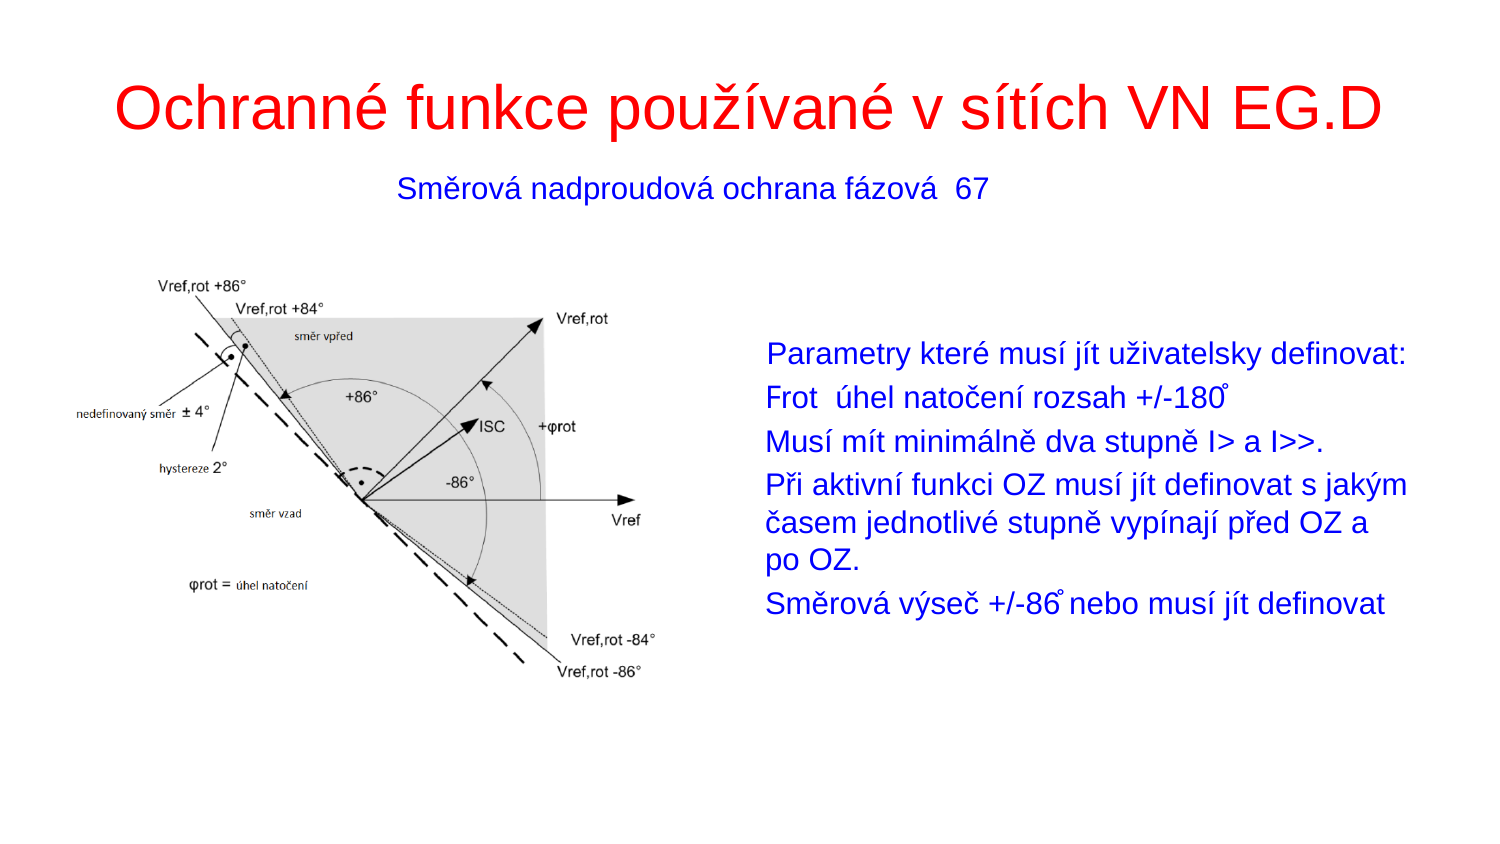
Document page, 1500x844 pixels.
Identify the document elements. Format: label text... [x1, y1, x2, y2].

list Směrová nadproudová ochrana fázová 67 [75, 160, 1313, 235]
text_box Parametry které musí jít uživatelsky definovat: Frot úhel natočení rozsah +/-180̊ Musí mít minimálně dva stupně I> a I>>. Při aktivní funkci OZ musí jít definovat s jakým časem jednotlivé stupně vypínají před OZ a po OZ. Směrová výseč +/-86̊ nebo musí jít definovat [749, 326, 1425, 748]
picture [63, 261, 678, 684]
title Ochranné funkce používané v sítích VN EG.D [75, 33, 1425, 175]
